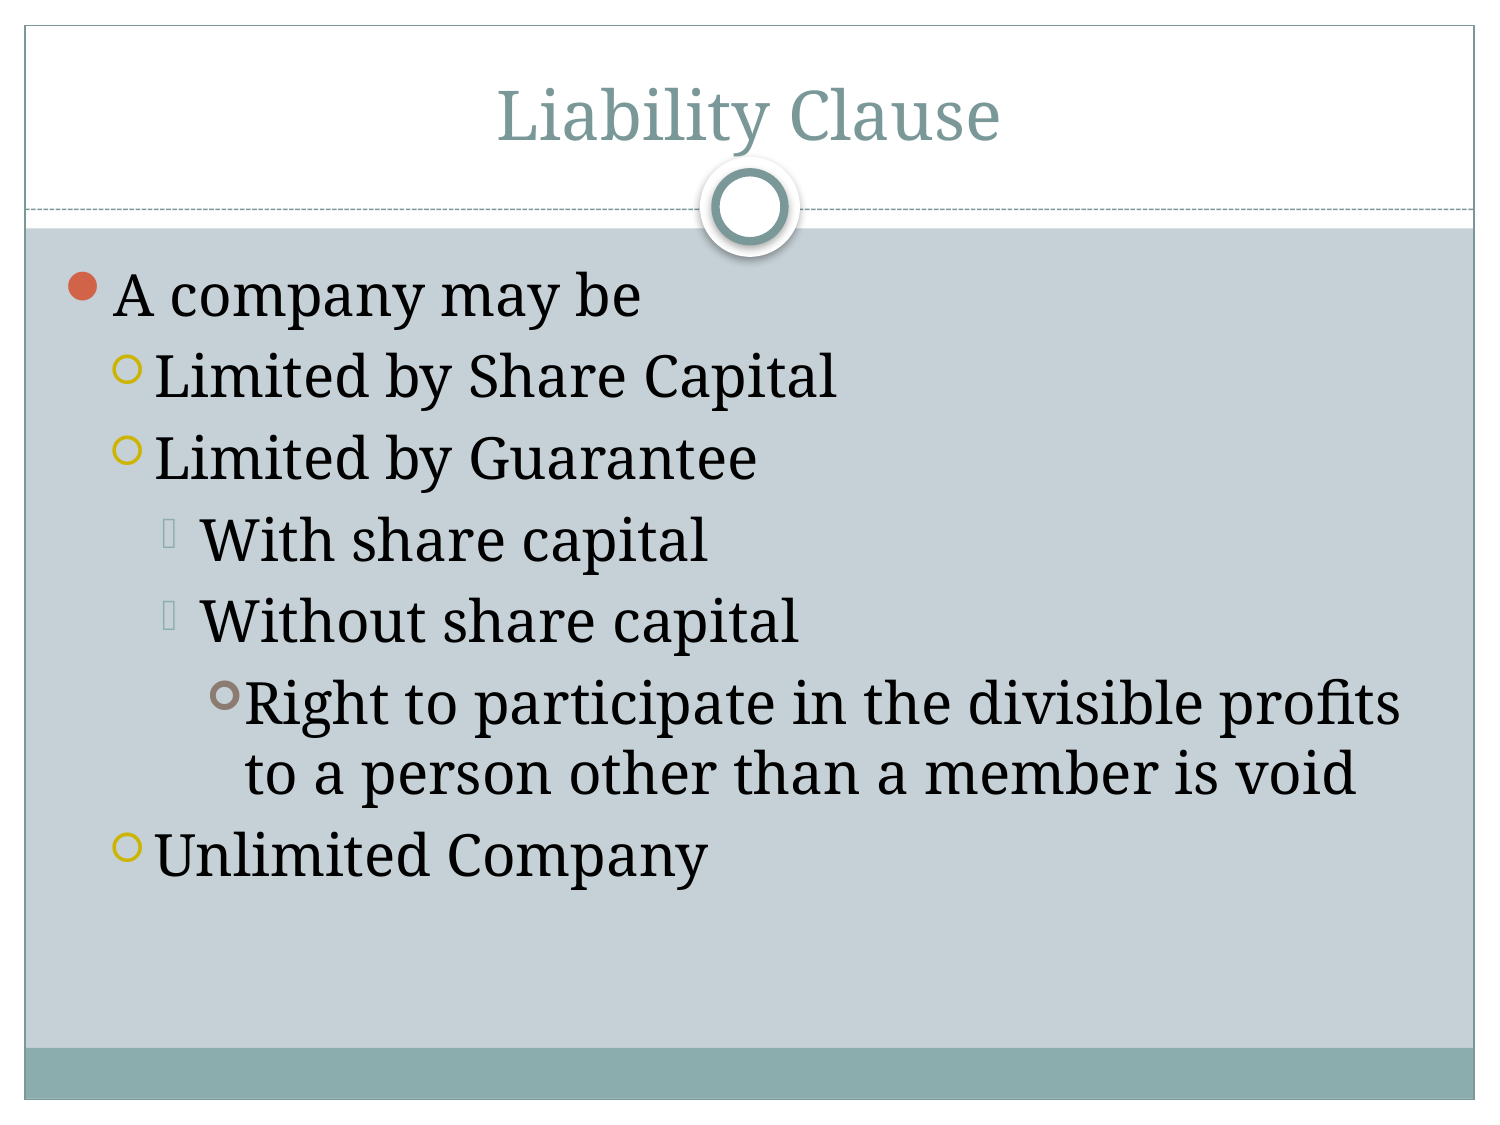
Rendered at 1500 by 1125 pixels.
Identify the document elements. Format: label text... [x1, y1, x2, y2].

list A company may be Limited by Share Capital Limited by Guarantee With share capital Without share capital Right to participate in the divisible profits to a person other than a member is void Unlimited Company [49, 250, 1445, 1001]
title Liability Clause [49, 37, 1450, 162]
